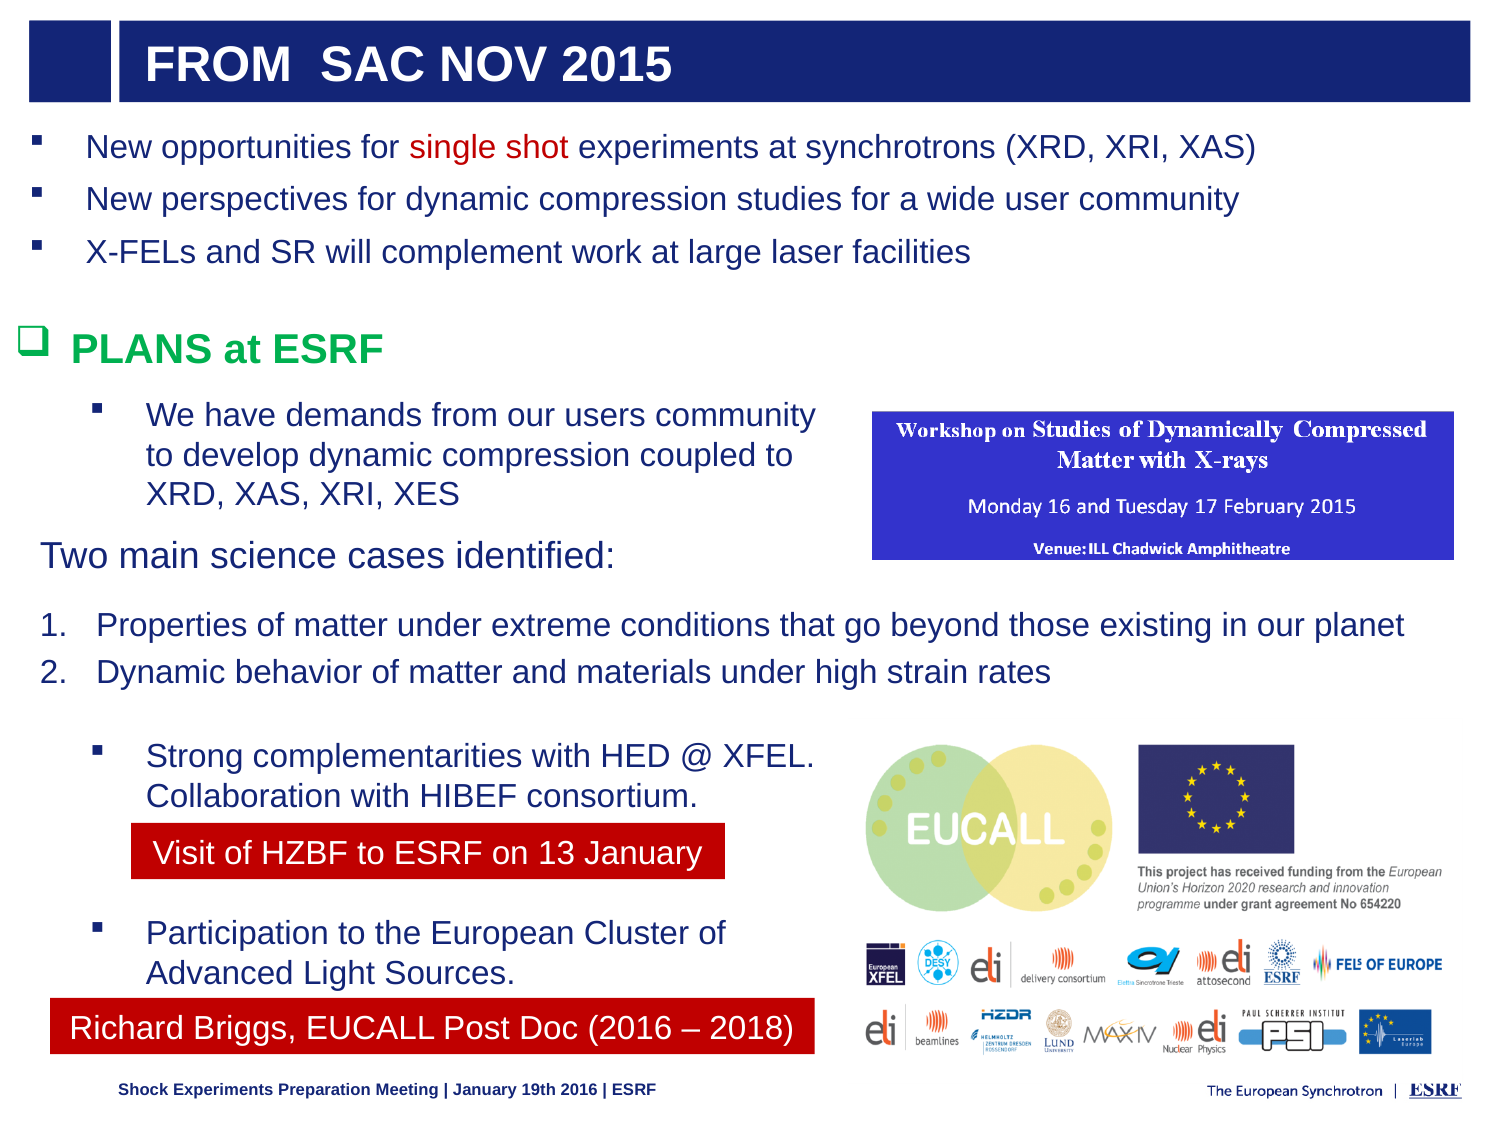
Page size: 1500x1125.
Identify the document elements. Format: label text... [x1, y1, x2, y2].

footer Shock Experiments Preparation Meeting | January 19th 2016 | ESRF [118, 1093, 1122, 1099]
picture [1175, 1018, 1500, 1125]
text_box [0, 718, 1463, 1084]
text_box New opportunities for single shot experiments at synchrotrons (XRD, XRI, XAS) New perspectives for dynamic compression studies for a wide user community X-FELs and SR will complement work at large laser facilities [0, 117, 1500, 277]
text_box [0, 314, 1500, 700]
title From SAC Nov 2015 [119, 20, 1471, 103]
